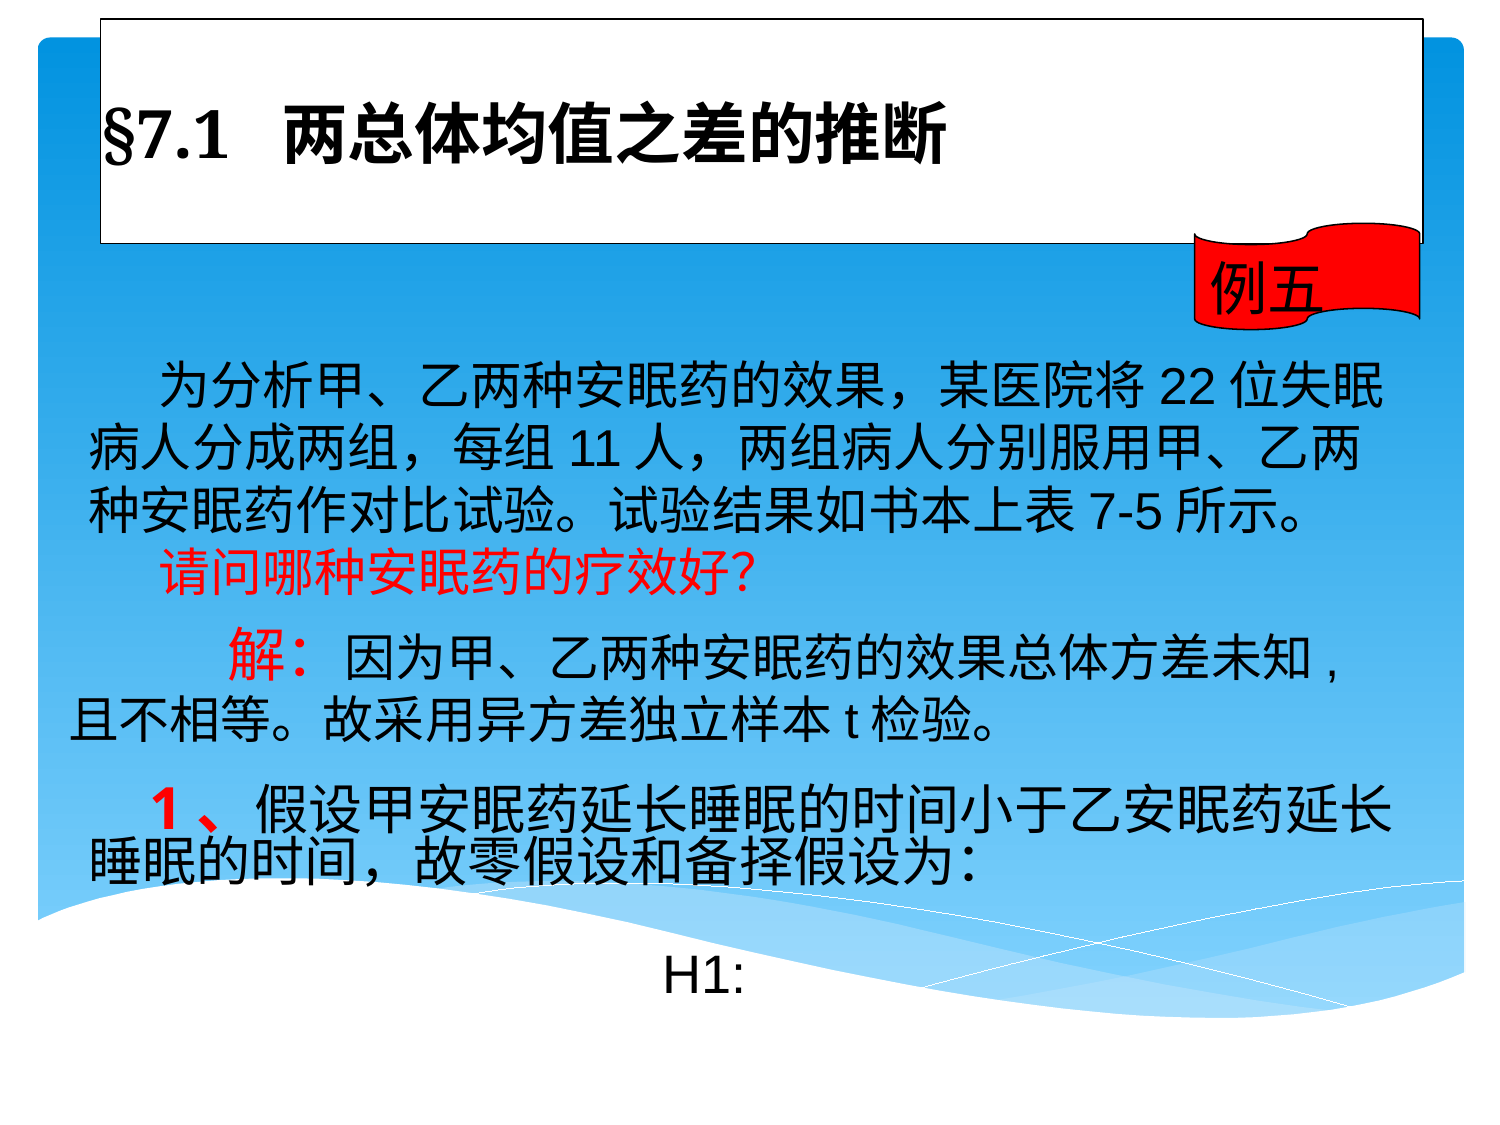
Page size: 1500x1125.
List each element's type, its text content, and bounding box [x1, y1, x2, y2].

text_box 解：因为甲、乙两种安眠药的效果总体方差未知,且不相等。故采用异方差独立样本t检验。 [53, 609, 1400, 757]
title §7.1 两总体均值之差的推断 [100, 19, 1424, 244]
text_box 为分析甲、乙两种安眠药的效果，某医院将22位失眠病人分成两组，每组11人，两组病人分别服用甲、乙两种安眠药作对比试验。试验结果如书本上表7-5所示。 请问哪种安眠药的疗效好？ [73, 326, 1420, 610]
text_box 例五 [1194, 223, 1420, 326]
text_box 1、假设甲安眠药延长睡眠的时间小于乙安眠药延长睡眠的时间，故零假设和备择假设为： [73, 776, 1420, 929]
